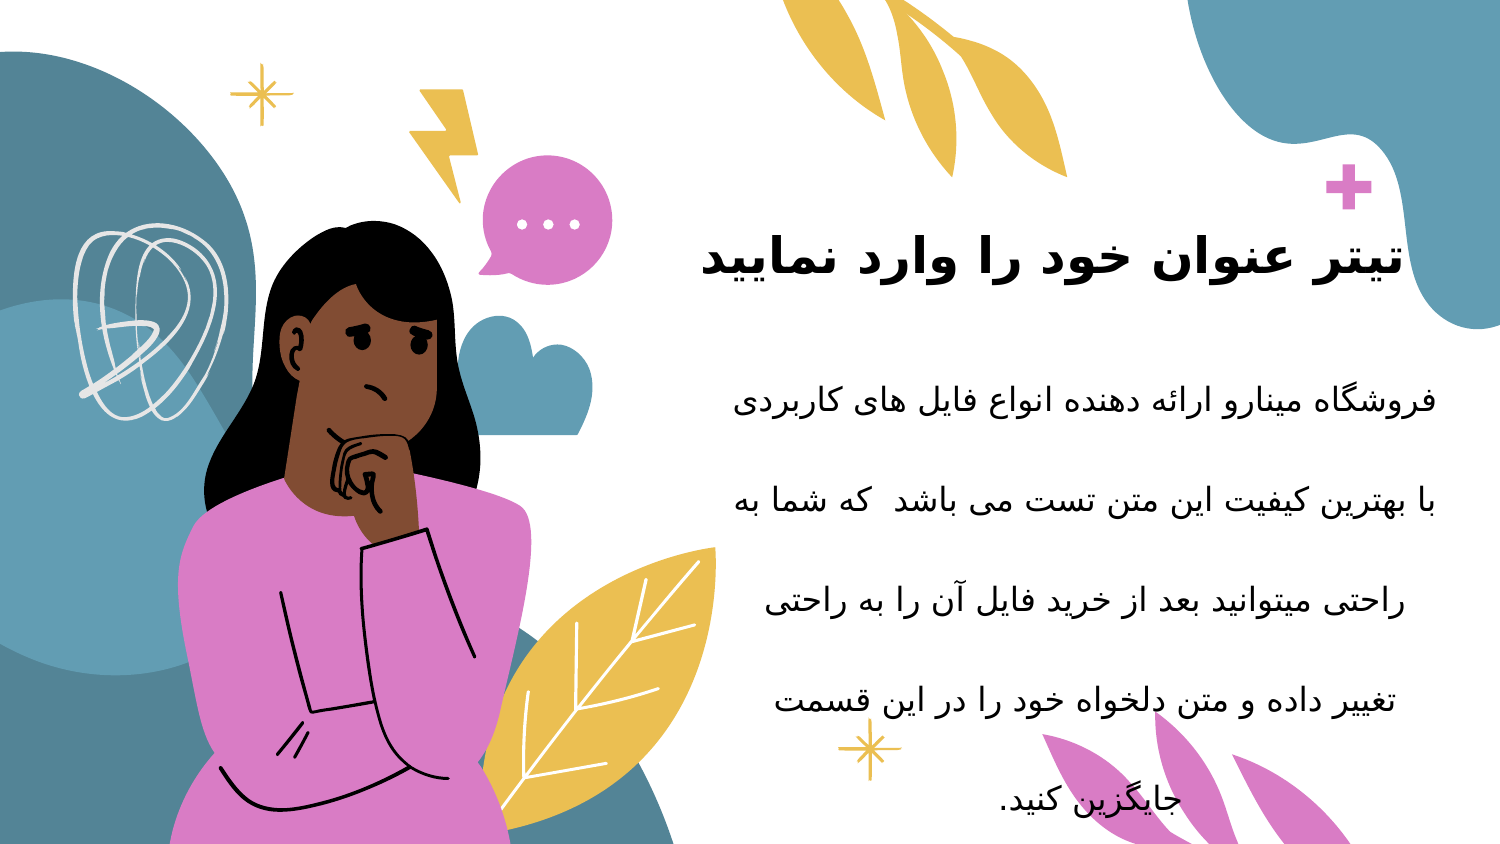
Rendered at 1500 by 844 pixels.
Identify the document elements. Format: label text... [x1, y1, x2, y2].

text_box فروشگاه مینارو ارائه دهنده انواع فایل های کاربردی با بهترین کیفیت این متن تست می باشد که شما به راحتی میتوانید بعد از خرید فایل آن را به راحتی تغییر داده و متن دلخواه خود را در این قسمت جایگزین کنید. [716, 310, 1455, 825]
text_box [553, 526, 749, 844]
text_box تیتر عنوان خود را وارد نمایید [648, 215, 1458, 291]
text_box [1326, 164, 1372, 210]
text_box [553, 344, 593, 436]
text_box [482, 155, 613, 285]
text_box [409, 89, 479, 204]
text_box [168, 220, 549, 844]
